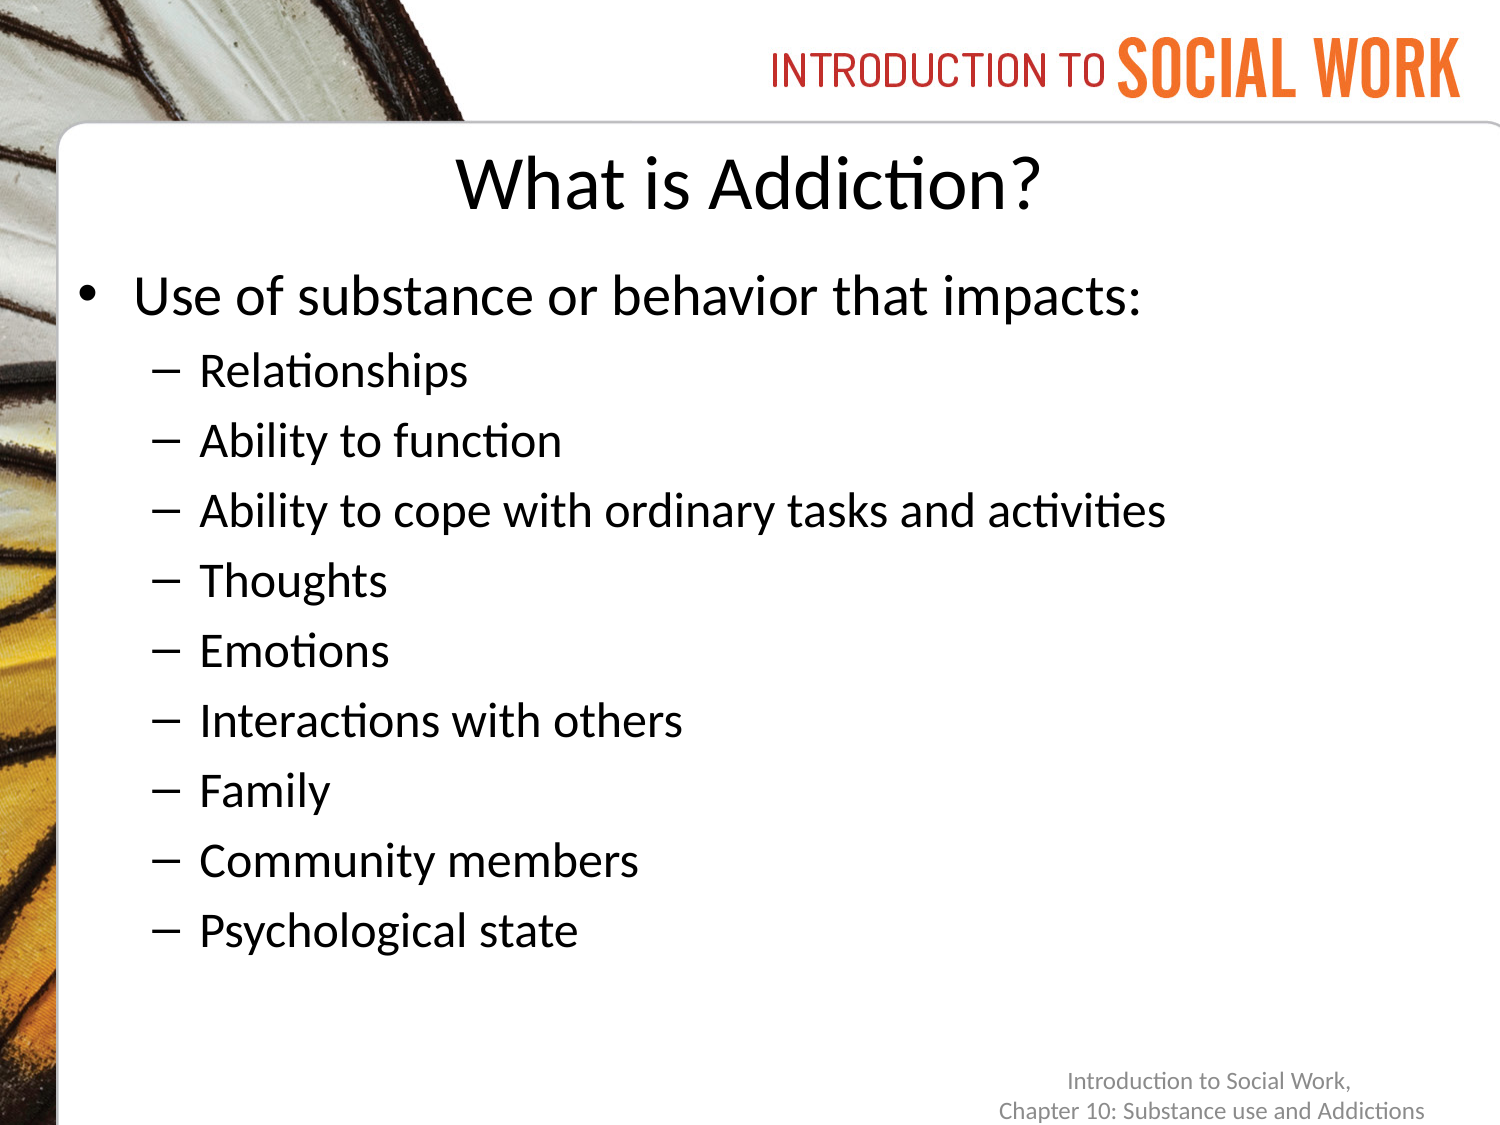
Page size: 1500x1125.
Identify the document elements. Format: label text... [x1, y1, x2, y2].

picture [0, 0, 1500, 1125]
list Use of substance or behavior that impacts: Relationships Ability to function Ability to cope with ordinary tasks and activities Thoughts Emotions Interactions with others Family Community members Psychological state [62, 249, 1500, 1050]
title What is Addiction? [75, 125, 1425, 233]
footer Introduction to Social Work, Chapter 10: Substance use and Addictions [950, 1065, 1475, 1125]
